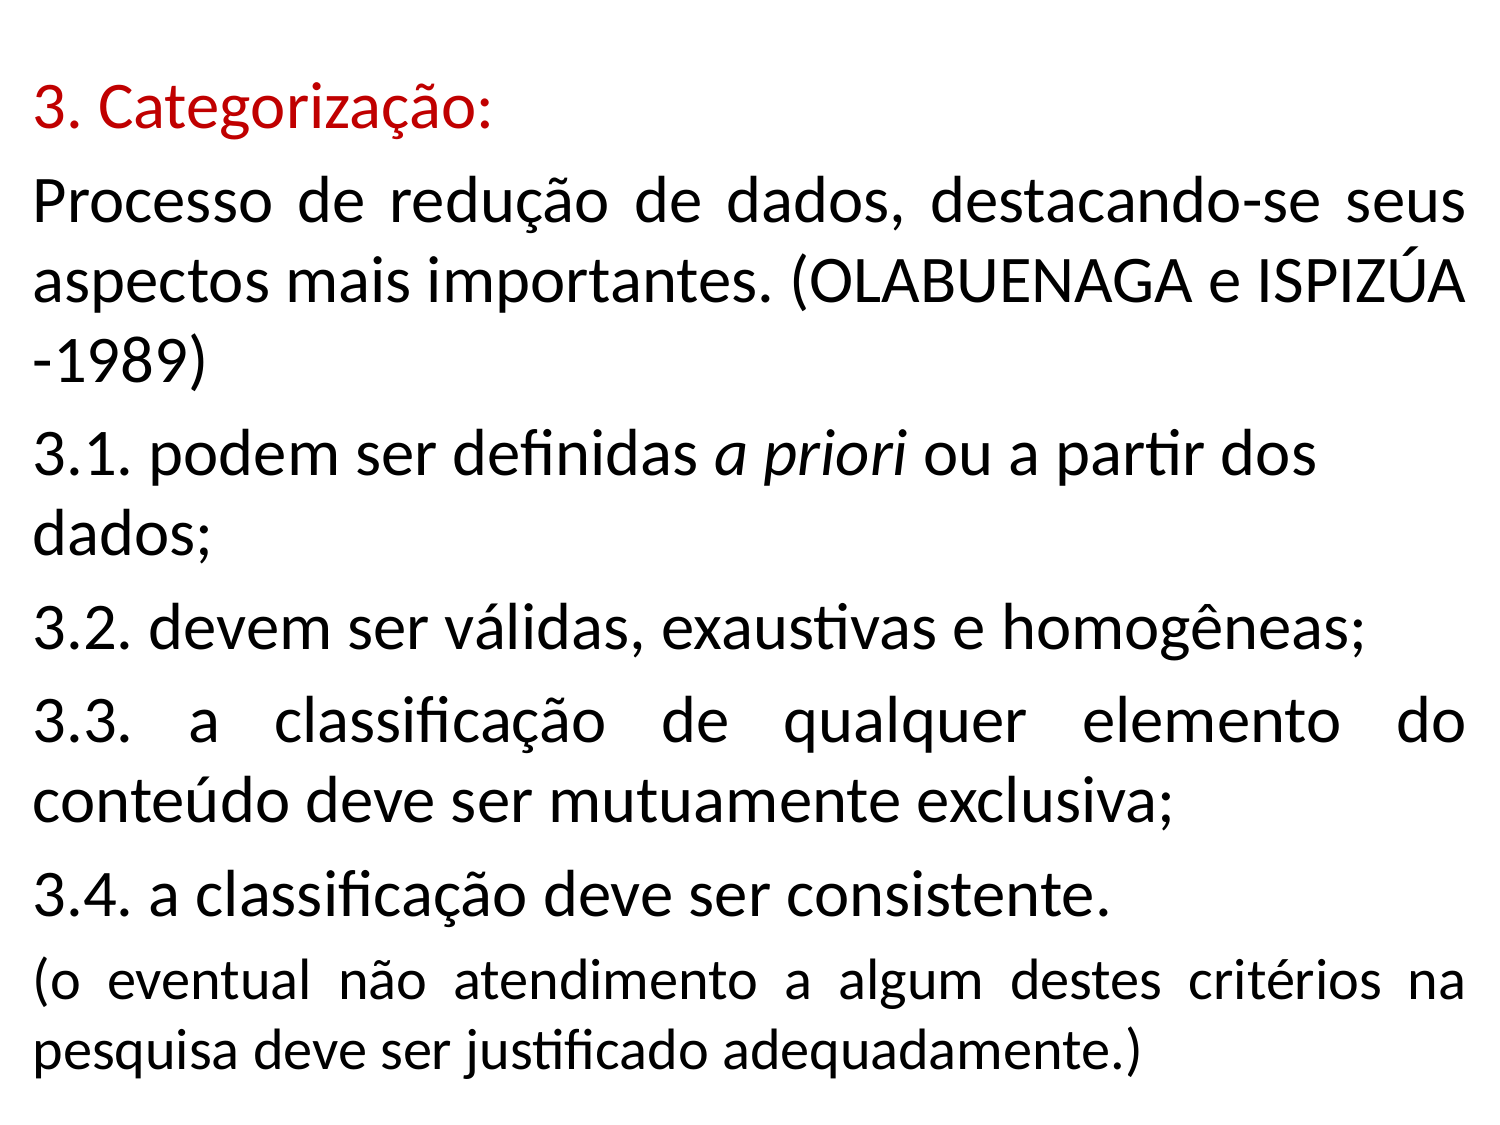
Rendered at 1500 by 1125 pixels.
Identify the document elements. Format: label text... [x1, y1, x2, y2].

list 3. Categorização: Processo de redução de dados, destacando-se seus aspectos mais importantes. (OLABUENAGA e ISPIZÚA -1989) 3.1. podem ser definidas a priori ou a partir dos dados; 3.2. devem ser válidas, exaustivas e homogêneas; 3.3. a classificação de qualquer elemento do conteúdo deve ser mutuamente exclusiva; 3.4. a classificação deve ser consistente. (o eventual não atendimento a algum destes critérios na pesquisa deve ser justificado adequadamente.) [17, 54, 1483, 1106]
